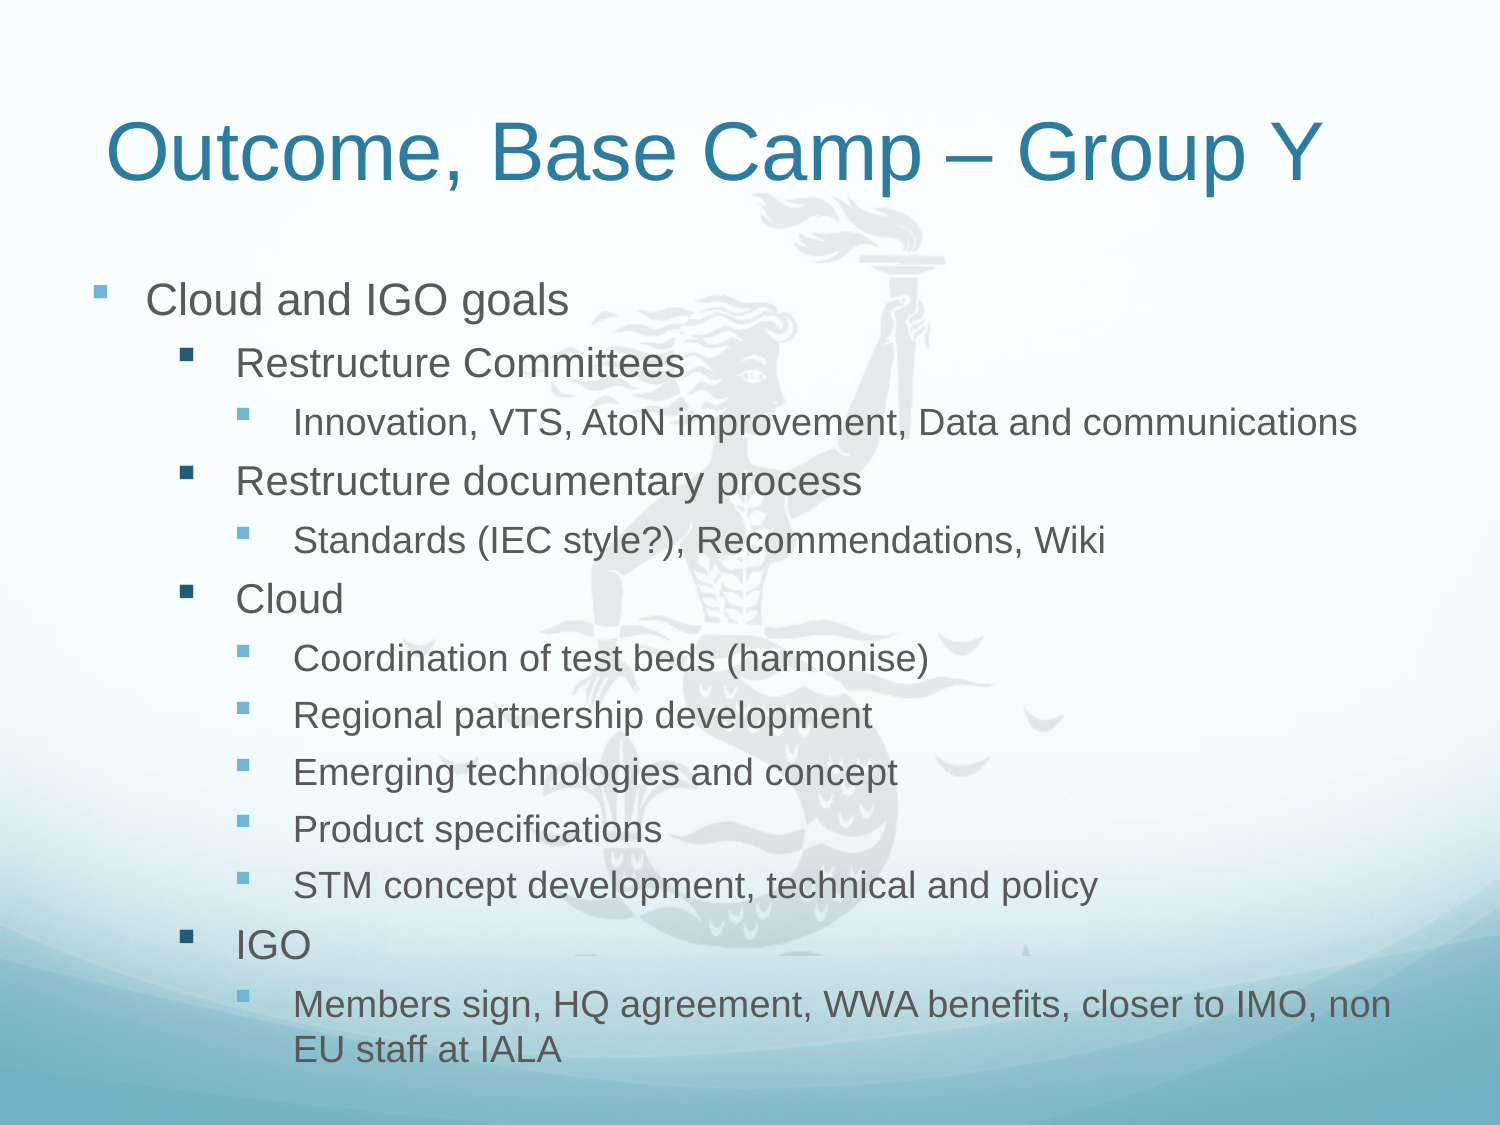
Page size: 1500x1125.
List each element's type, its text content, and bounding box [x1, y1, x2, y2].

list Cloud and IGO goals Restructure Committees Innovation, VTS, AtoN improvement, Data and communications Restructure documentary process Standards (IEC style?), Recommendations, Wiki Cloud Coordination of test beds (harmonise) Regional partnership development Emerging technologies and concept Product specifications STM concept development, technical and policy IGO Members sign, HQ agreement, WWA benefits, closer to IMO, non EU staff at IALA [75, 262, 1425, 1083]
title Outcome, Base Camp – Group Y [90, 61, 1410, 205]
